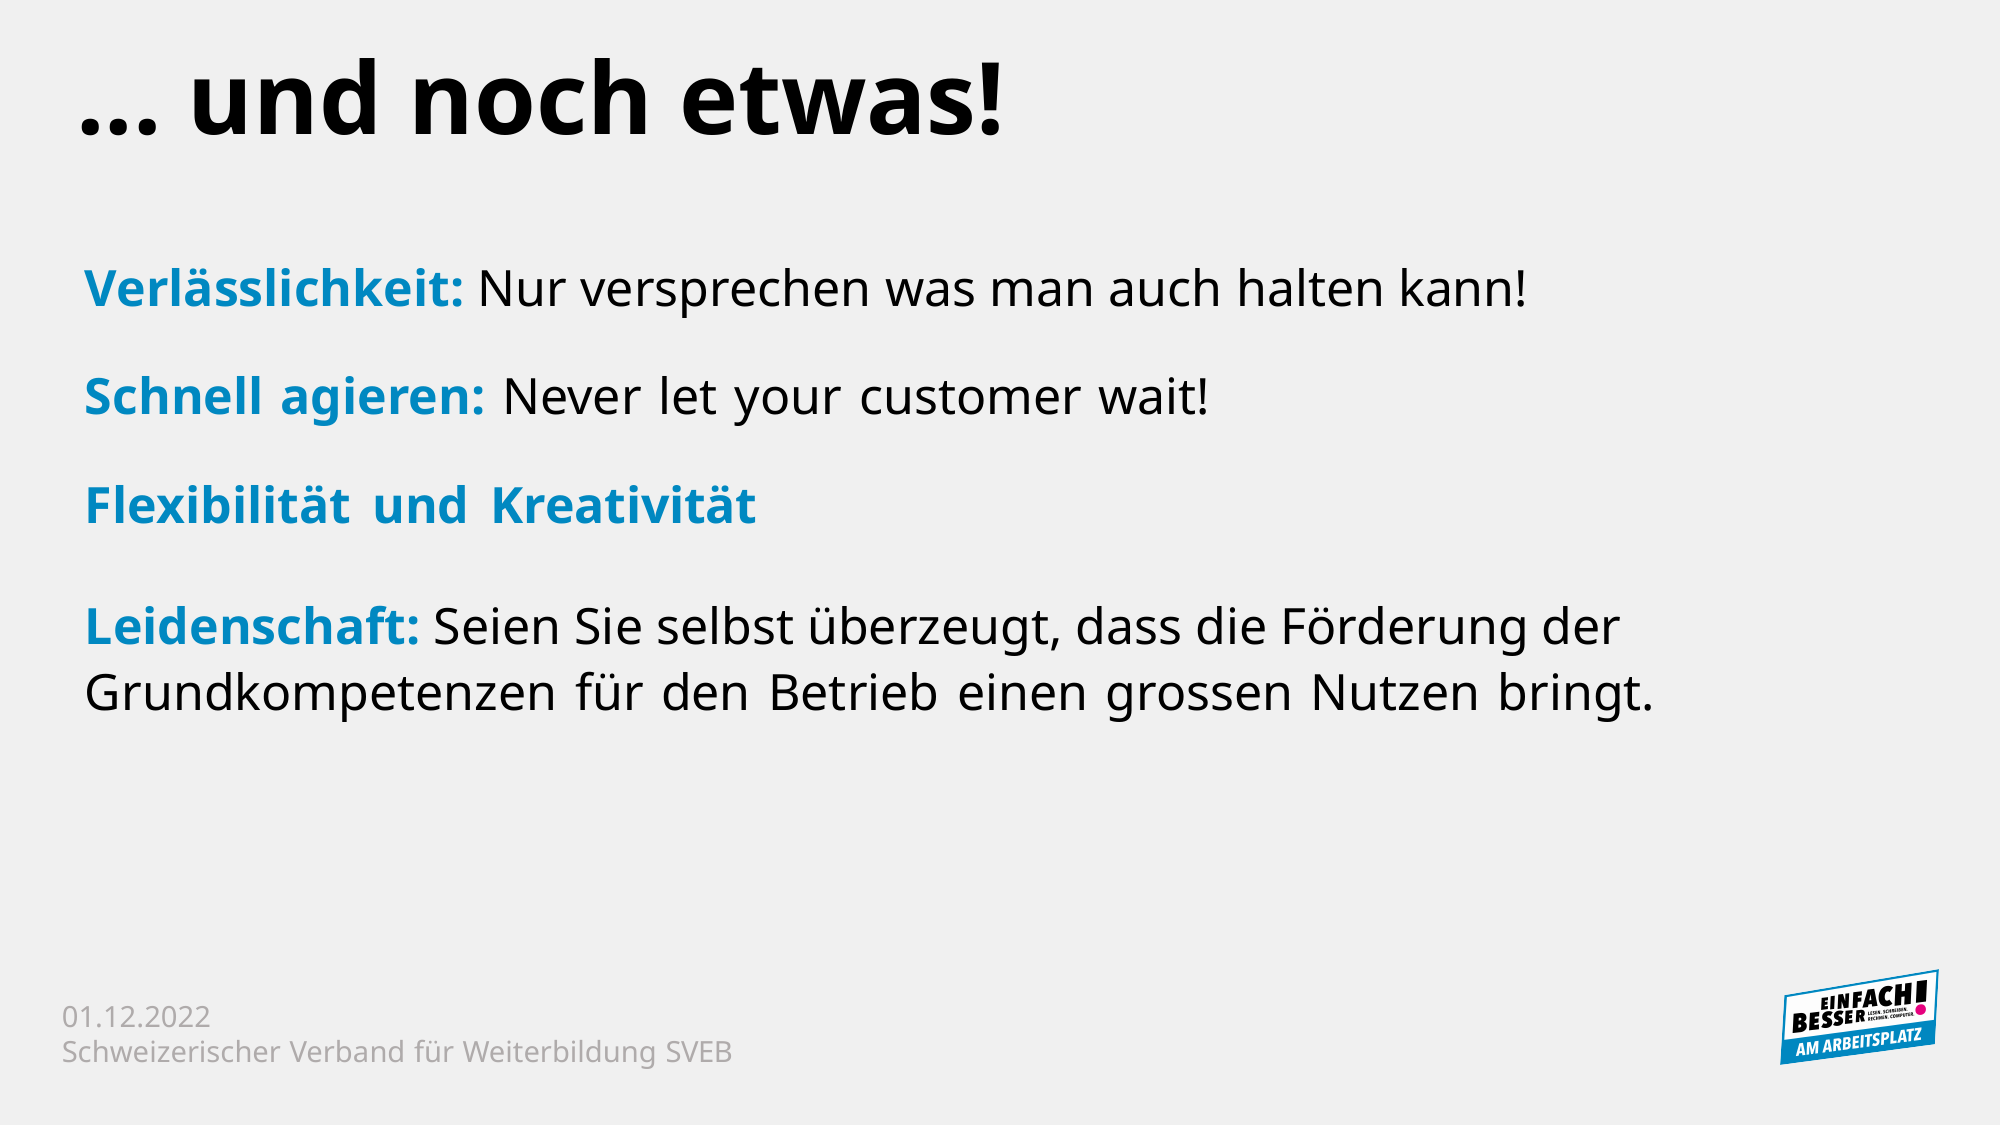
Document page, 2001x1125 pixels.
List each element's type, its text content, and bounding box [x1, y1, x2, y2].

picture [1843, 1038, 1850, 1049]
picture [1907, 1028, 1921, 1041]
picture [1797, 1044, 1804, 1055]
picture [1899, 1030, 1906, 1042]
picture [1853, 1036, 1858, 1048]
text_box Verlässlichkeit: Nur versprechen was man auch halten kann! Schnell agieren: Never let your customer wait! Flexibilität und Kreativität Leidenschaft: Seien Sie selbst überzeugt, dass die Förderung der Grundkompetenzen für den Betrieb einen grossen Nutzen bringt. [44, 255, 1940, 988]
text_box ... und noch etwas! [44, 25, 1923, 179]
picture [1866, 1033, 1879, 1046]
picture [1785, 988, 1935, 1039]
picture [1789, 990, 1939, 1065]
picture [1780, 988, 1819, 1048]
picture [1882, 1033, 1888, 1044]
picture [1891, 1032, 1896, 1043]
picture [1807, 1042, 1818, 1054]
picture [1834, 1039, 1841, 1050]
picture [1824, 1040, 1831, 1052]
